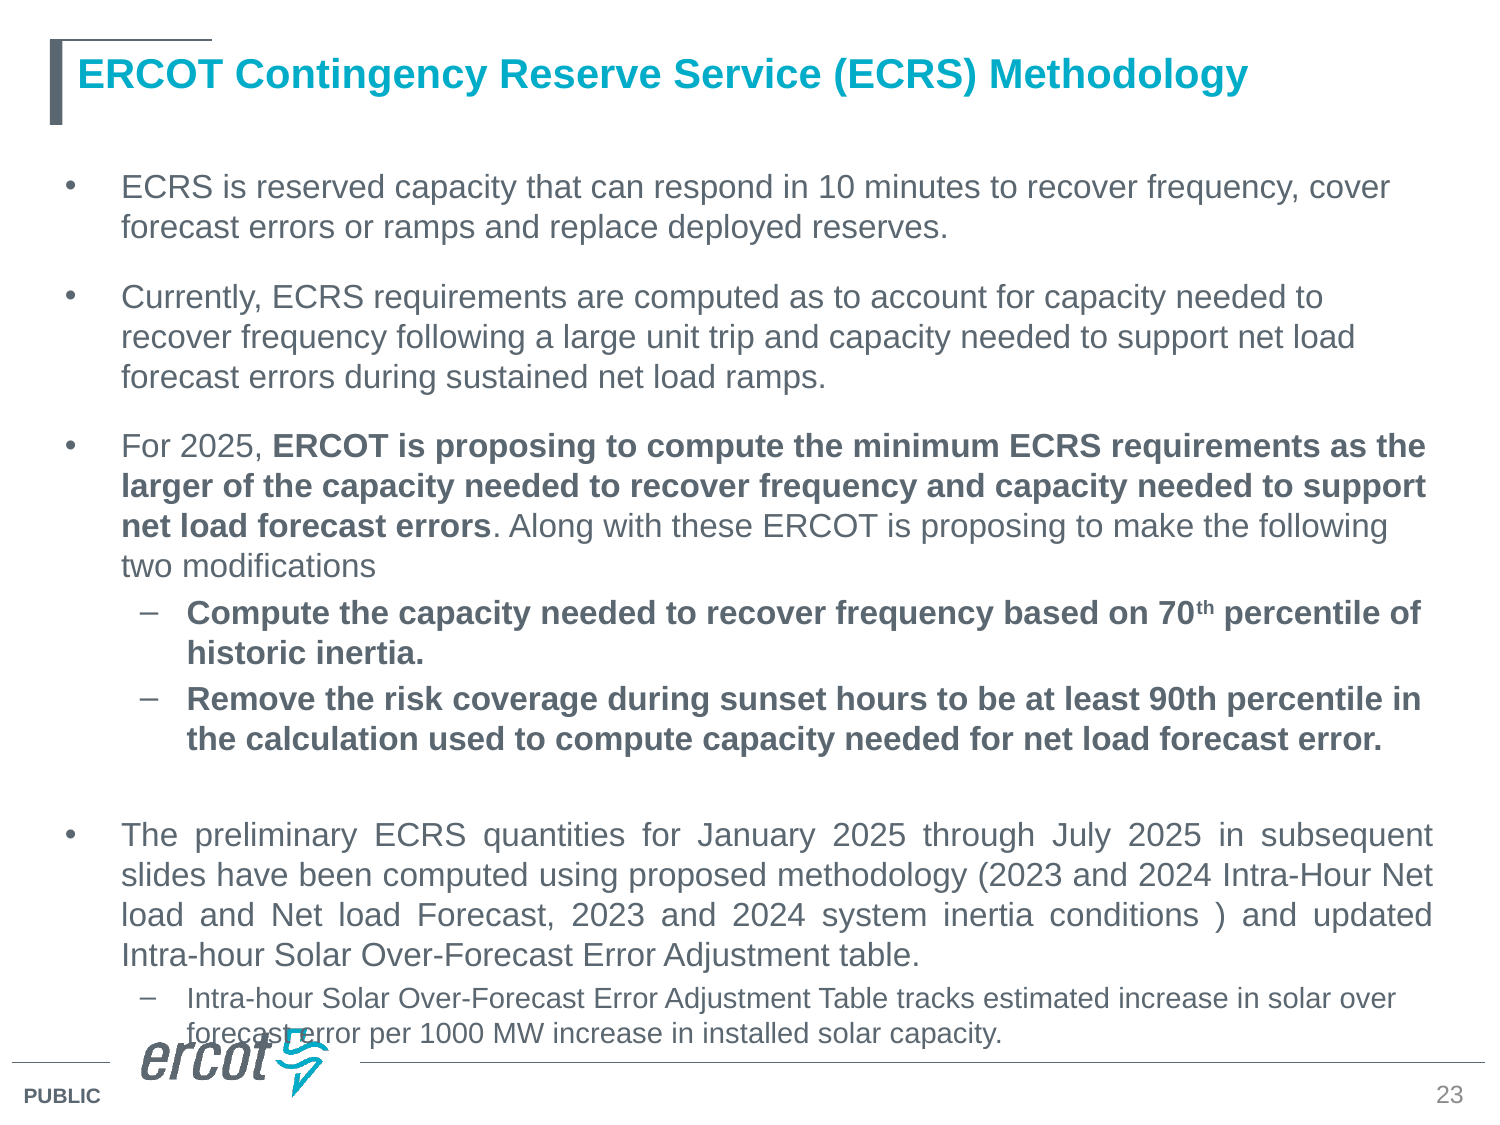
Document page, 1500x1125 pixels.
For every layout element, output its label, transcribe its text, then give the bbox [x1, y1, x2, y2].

slide_number 23 [1412, 1076, 1488, 1112]
list ECRS is reserved capacity that can respond in 10 minutes to recover frequency, cover forecast errors or ramps and replace deployed reserves. Currently, ECRS requirements are computed as to account for capacity needed to recover frequency following a large unit trip and capacity needed to support net load forecast errors during sustained net load ramps. For 2025, ERCOT is proposing to compute the minimum ECRS requirements as the larger of the capacity needed to recover frequency and capacity needed to support net load forecast errors. Along with these ERCOT is proposing to make the following two modifications Compute the capacity needed to recover frequency based on 70th percentile of historic inertia. Remove the risk coverage during sunset hours to be at least 90th percentile in the calculation used to compute capacity needed for net load forecast error. The preliminary ECRS quantities for January 2025 through July 2025 in subsequent slides have been computed using proposed methodology (2023 and 2024 Intra-Hour Net load and Net load Forecast, 2023 and 2024 system inertia conditions ) and updated Intra-hour Solar Over-Forecast Error Adjustment table. Intra-hour Solar Over-Forecast Error Adjustment Table tracks estimated increase in solar over forecast error per 1000 MW increase in installed solar capacity. [50, 157, 1450, 867]
title ERCOT Contingency Reserve Service (ECRS) Methodology [62, 39, 1450, 157]
picture [137, 1024, 332, 1100]
